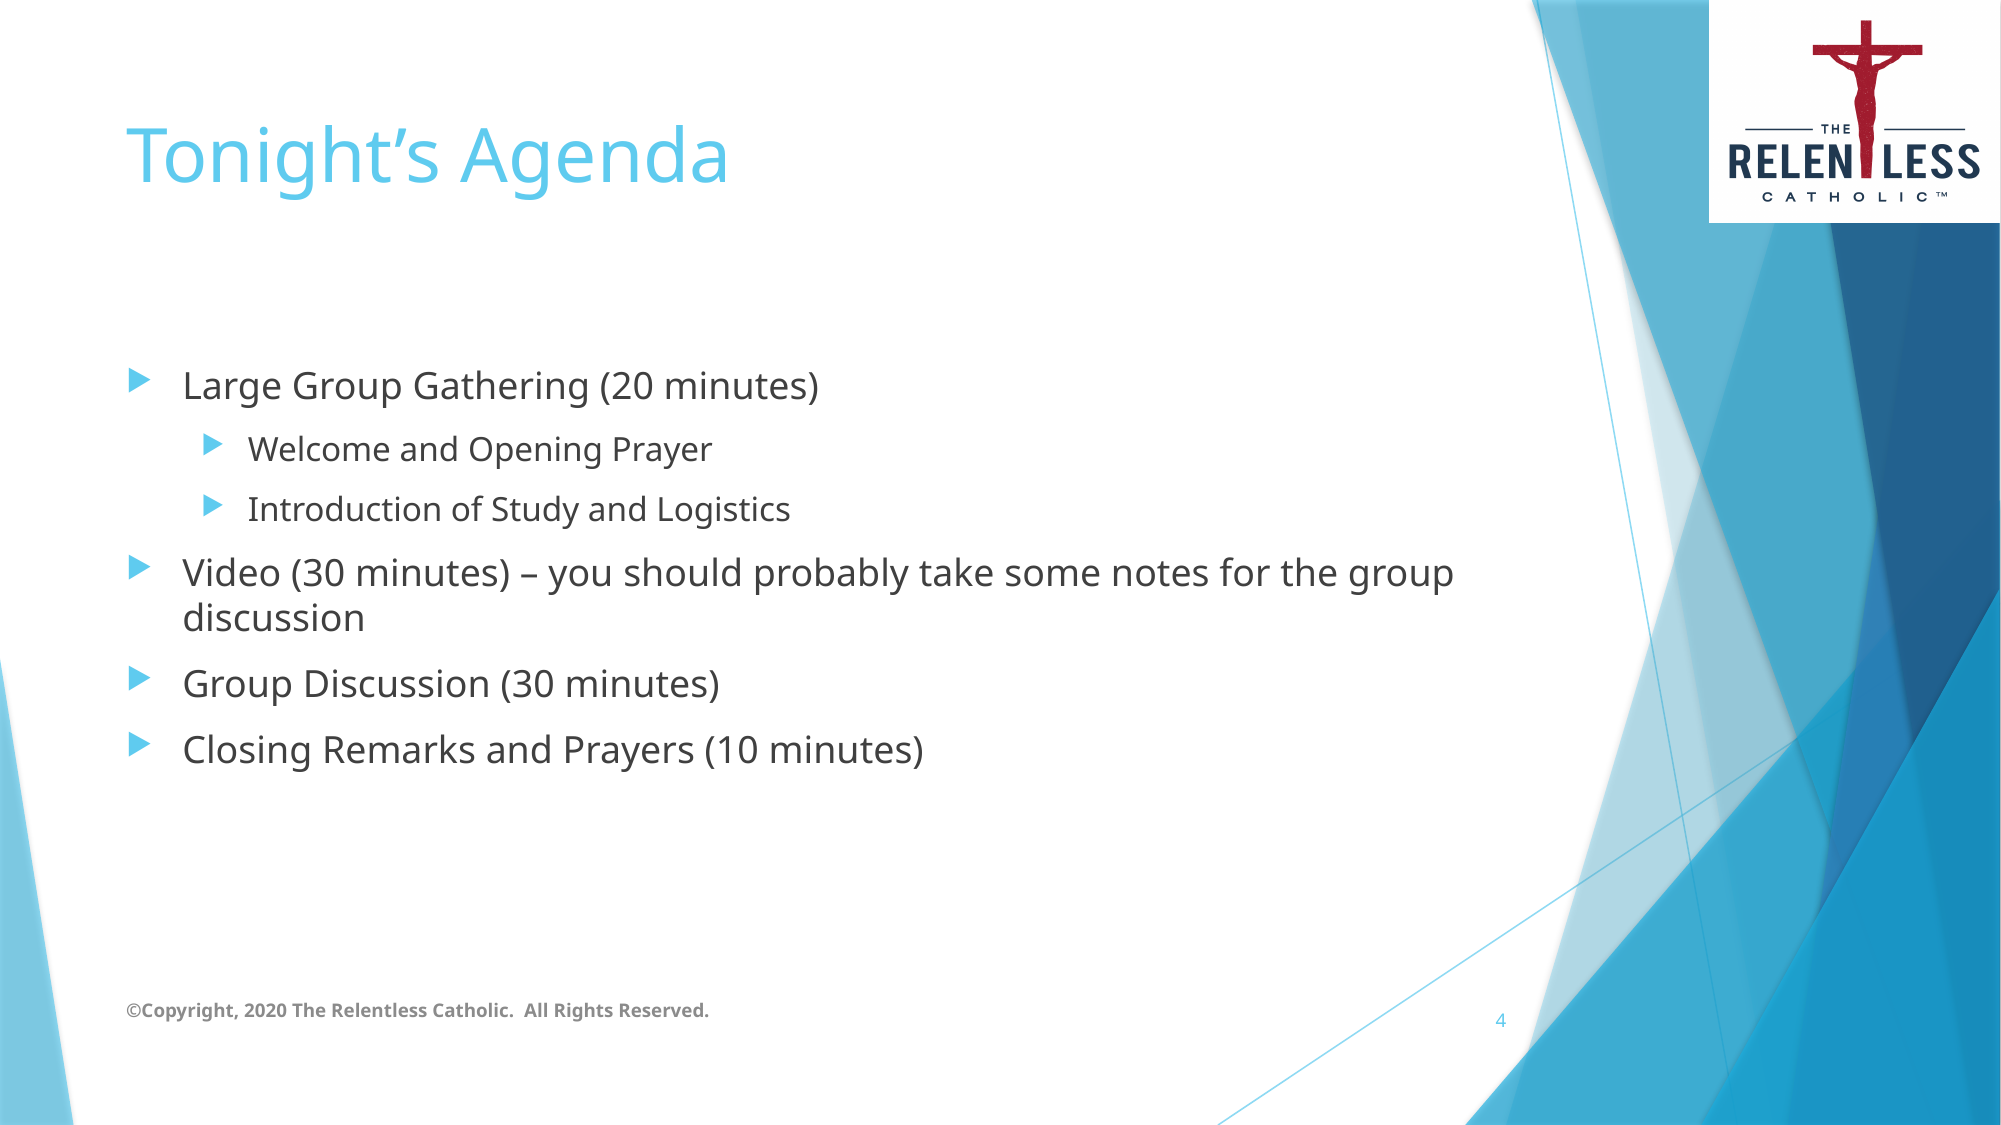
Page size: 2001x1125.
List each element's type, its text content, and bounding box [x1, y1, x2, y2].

slide_number 4 [1409, 991, 1522, 1051]
picture [1709, 0, 2000, 223]
title Tonight’s Agenda [111, 99, 1522, 317]
footer ©Copyright, 2020 The Relentless Catholic. All Rights Reserved. [111, 991, 1145, 1051]
list Large Group Gathering (20 minutes) Welcome and Opening Prayer Introduction of Study and Logistics Video (30 minutes) – you should probably take some notes for the group discussion Group Discussion (30 minutes) Closing Remarks and Prayers (10 minutes) [111, 354, 1522, 992]
